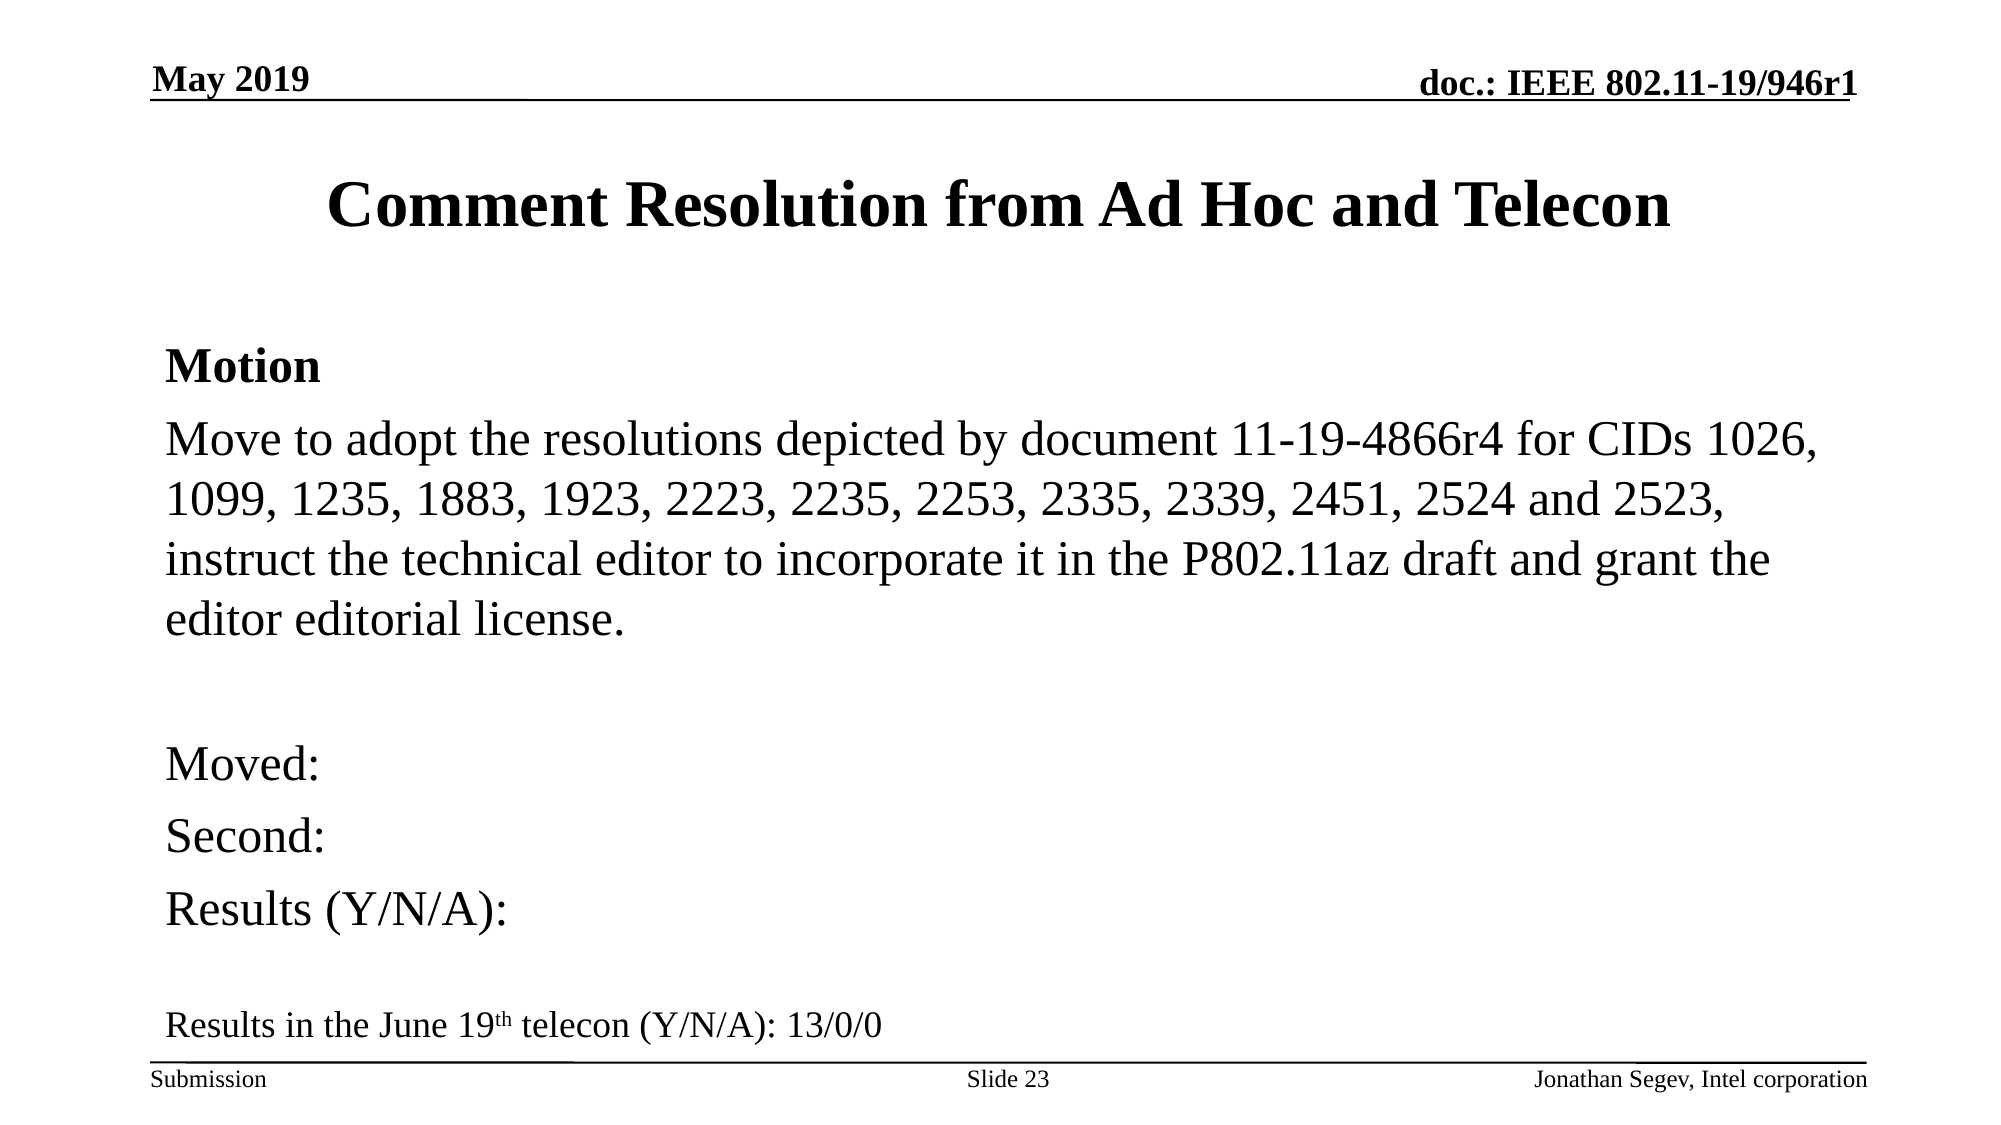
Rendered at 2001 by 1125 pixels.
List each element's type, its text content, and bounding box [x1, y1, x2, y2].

title Comment Resolution from Ad Hoc and Telecon [149, 112, 1850, 288]
slide_number Slide 23 [950, 1061, 1067, 1123]
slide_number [152, 54, 563, 100]
footer Jonathan Segev, Intel corporation [1171, 1061, 1869, 1093]
list Motion Move to adopt the resolutions depicted by document 11-19-4866r4 for CIDs 1026, 1099, 1235, 1883, 1923, 2223, 2235, 2253, 2335, 2339, 2451, 2524 and 2523, instruct the technical editor to incorporate it in the P802.11az draft and grant the editor editorial license. Moved: Second: Results (Y/N/A): Results in the June 19th telecon (Y/N/A): 13/0/0 [149, 324, 1850, 1000]
